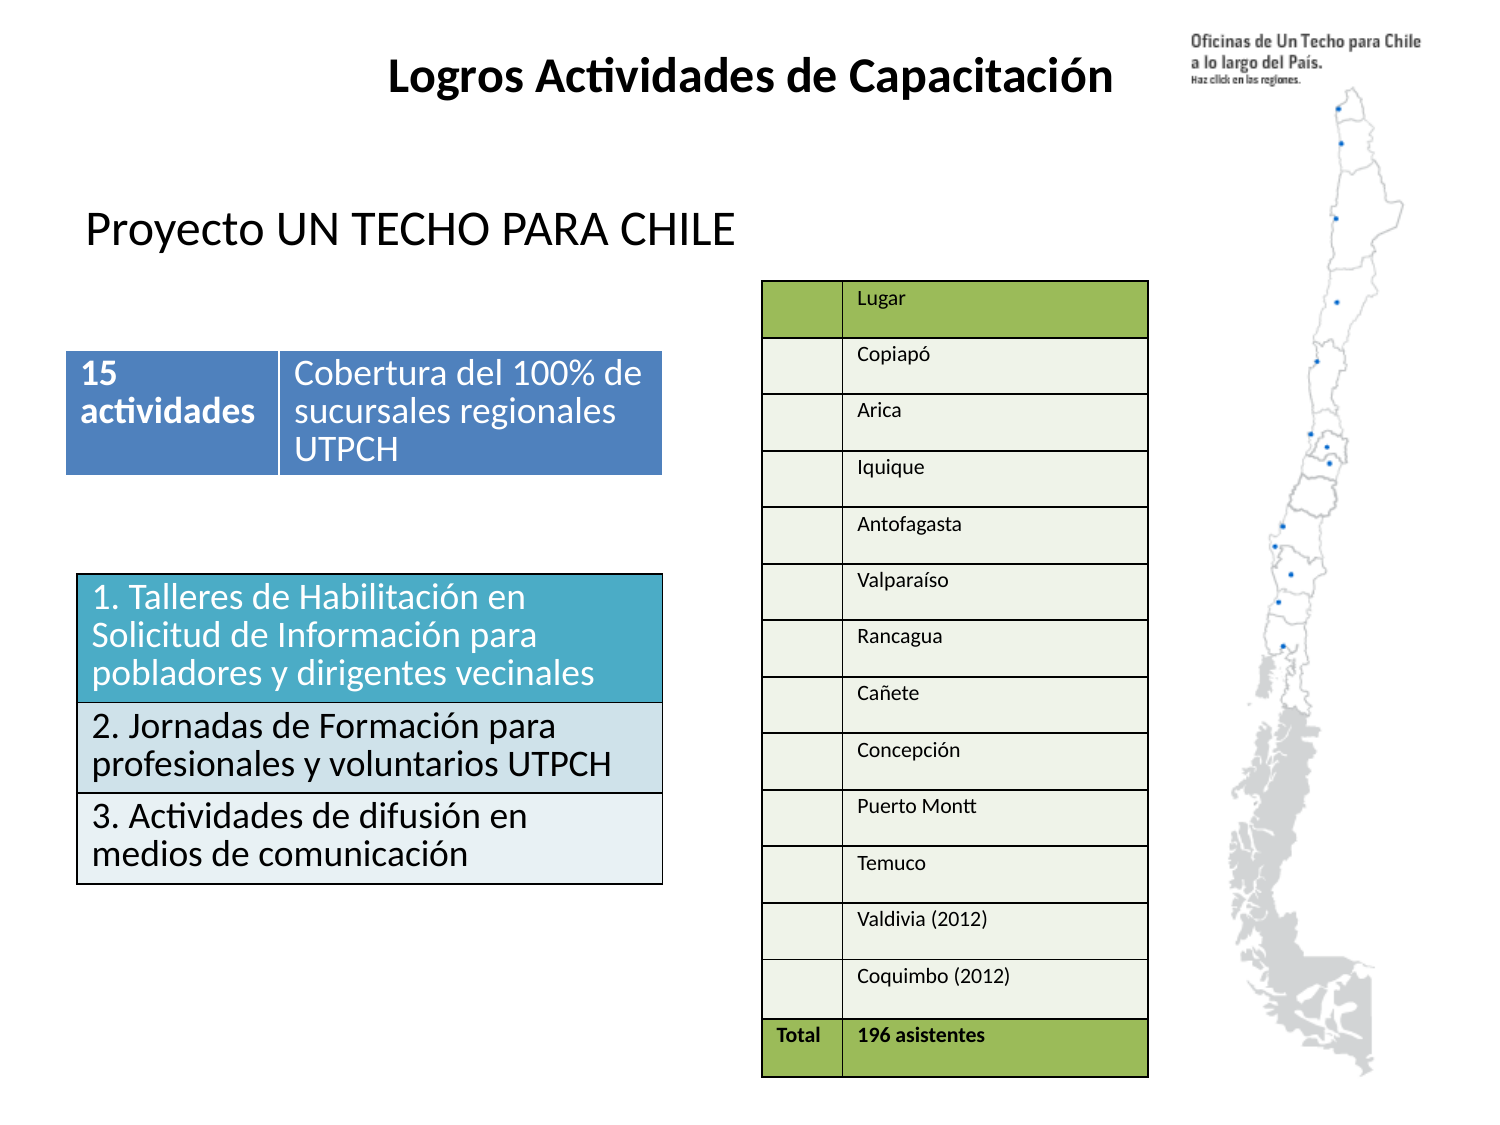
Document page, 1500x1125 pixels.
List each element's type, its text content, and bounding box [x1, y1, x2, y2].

table_cell Rancagua [843, 621, 1147, 676]
table_cell Valdivia (2012) [843, 904, 1147, 959]
table_header 15 actividades [66, 351, 278, 475]
table_cell [763, 734, 842, 789]
table_cell [763, 565, 842, 619]
table_cell [763, 621, 842, 676]
table_header Cobertura del 100% de sucursales regionales UTPCH [280, 351, 662, 475]
list Proyecto UN TECHO PARA CHILE [70, 187, 1178, 931]
table_cell [763, 452, 842, 506]
table_cell Iquique [843, 452, 1147, 506]
table_cell [763, 339, 842, 393]
table_cell Valparaíso [843, 565, 1147, 619]
table_cell 196 asistentes [843, 1020, 1147, 1076]
table_cell Concepción [843, 734, 1147, 789]
table_cell Coquimbo (2012) [843, 960, 1147, 1018]
table_cell Cañete [843, 678, 1147, 732]
table_cell [763, 960, 842, 1018]
table_cell Antofagasta [843, 508, 1147, 563]
table_cell Temuco [843, 847, 1147, 902]
picture [1183, 25, 1428, 1089]
table_cell Arica [843, 395, 1147, 450]
table_header Lugar [843, 282, 1147, 337]
table_header 1. Talleres de Habilitación en Solicitud de Información para pobladores y dirigentes vecinales [78, 575, 662, 702]
title Logros Actividades de Capacitación [76, 0, 1427, 162]
table_cell Puerto Montt [843, 791, 1147, 845]
table_cell [763, 791, 842, 845]
table_cell 3. Actividades de difusión en medios de comunicación [78, 794, 662, 883]
table_cell Total [763, 1020, 842, 1076]
table_cell Copiapó [843, 339, 1147, 393]
table_cell [763, 904, 842, 959]
table_cell [763, 395, 842, 450]
table_header [763, 282, 842, 337]
table_cell 2. Jornadas de Formación para profesionales y voluntarios UTPCH [78, 703, 662, 792]
table_cell [763, 678, 842, 732]
table_cell [763, 508, 842, 563]
table_cell [763, 847, 842, 902]
